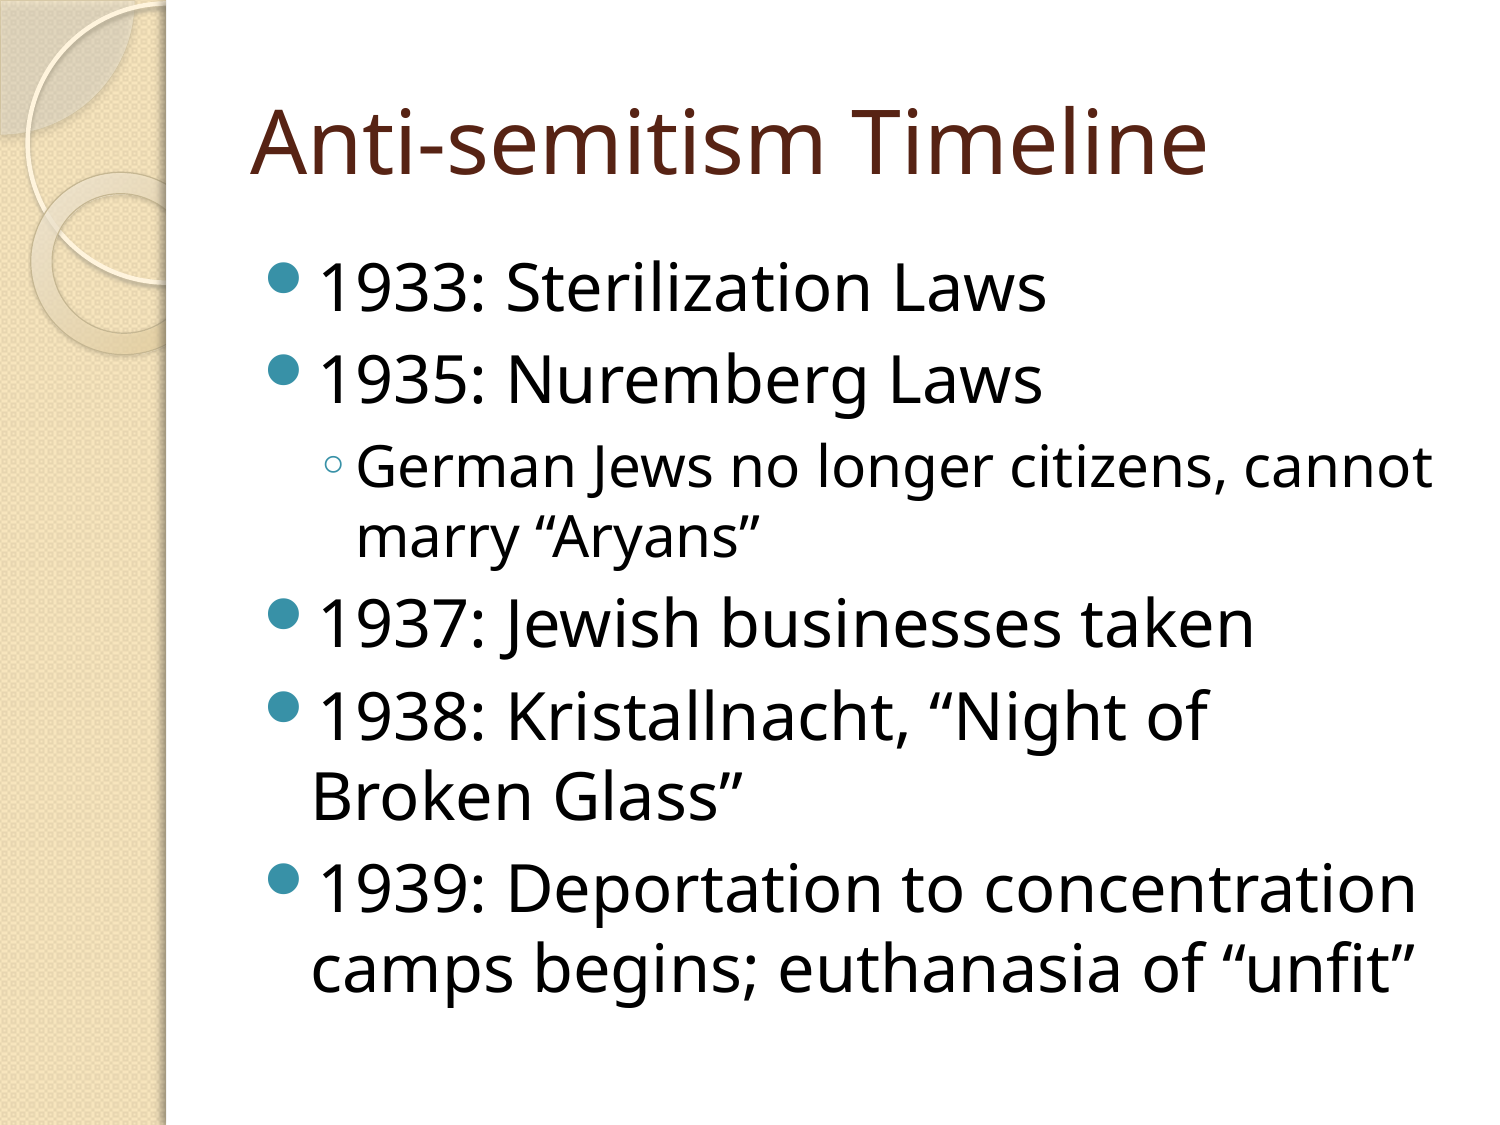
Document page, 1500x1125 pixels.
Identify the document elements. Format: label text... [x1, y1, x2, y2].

title Anti-semitism Timeline [235, 45, 1466, 233]
list 1933: Sterilization Laws 1935: Nuremberg Laws German Jews no longer citizens, cannot marry “Aryans” 1937: Jewish businesses taken 1938: Kristallnacht, “Night of Broken Glass” 1939: Deportation to concentration camps begins; euthanasia of “unfit” [235, 237, 1466, 1025]
